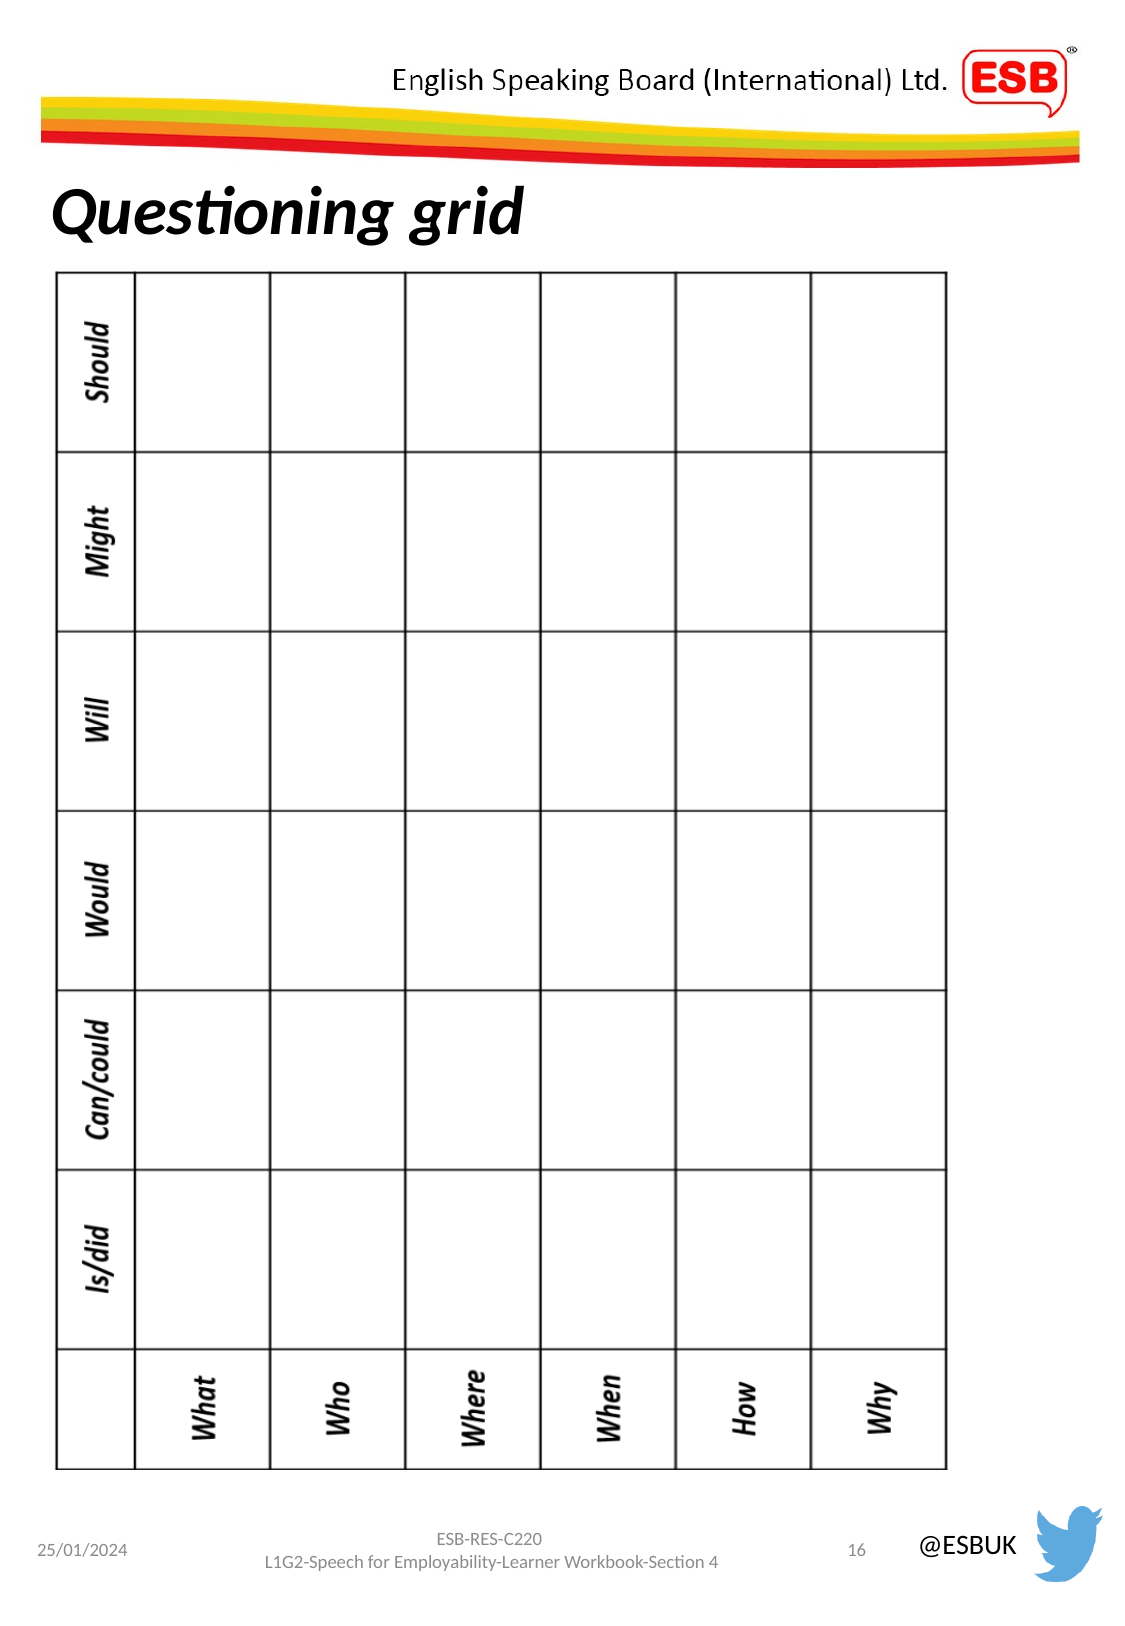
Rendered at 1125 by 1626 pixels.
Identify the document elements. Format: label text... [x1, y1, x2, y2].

picture [0, 1, 1125, 234]
slide_number 16 [697, 1506, 882, 1593]
footer ESB-RES-C220 L1G2-Speech for Employability-Learner Workbook-Section 4 [276, 1506, 697, 1593]
picture [1034, 1506, 1103, 1582]
picture [0, 272, 1101, 1469]
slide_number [22, 1506, 276, 1593]
title Questioning grid [35, 159, 1006, 266]
